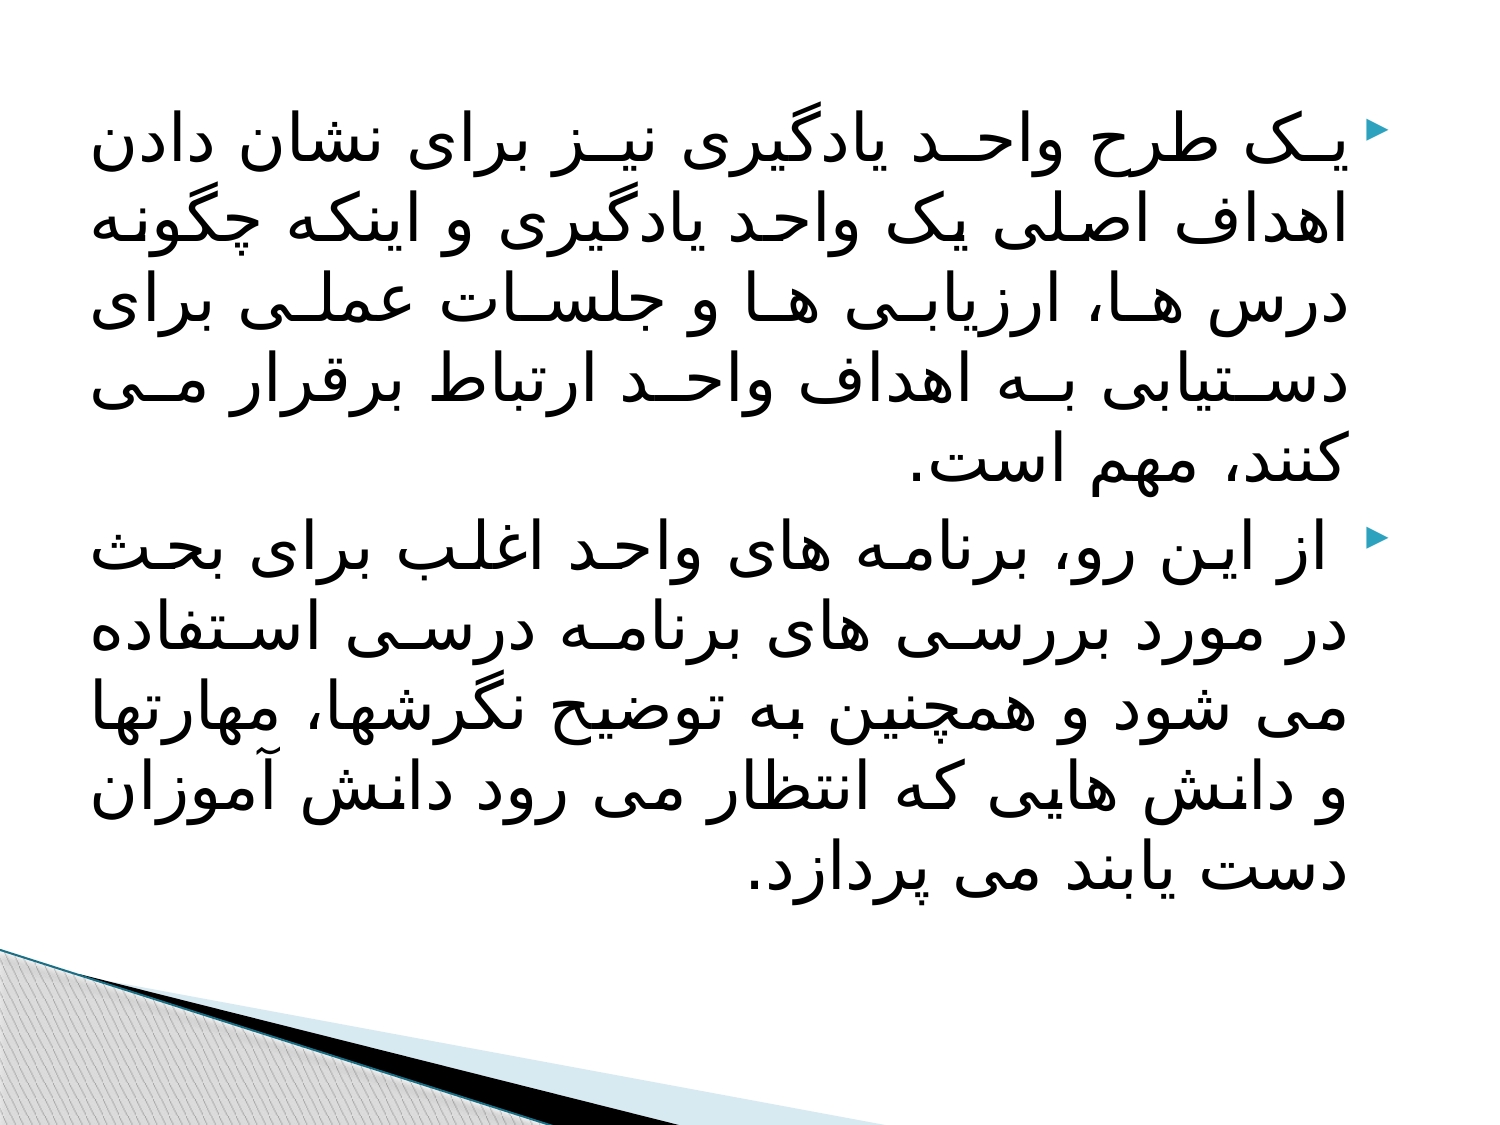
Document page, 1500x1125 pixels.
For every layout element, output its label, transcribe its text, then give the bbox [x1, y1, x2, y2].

list یک طرح واحد یادگیری نیز برای نشان دادن اهداف اصلی یک واحد یادگیری و اینکه چگونه درس ها، ارزیابی ها و جلسات عملی برای دستیابی به اهداف واحد ارتباط برقرار می کنند، مهم است. از این رو، برنامه های واحد اغلب برای بحث در مورد بررسی های برنامه درسی استفاده می شود و همچنین به توضیح نگرشها، مهارتها و دانش هایی که انتظار می رود دانش آموزان دست یابند می پردازد. [75, 87, 1425, 986]
